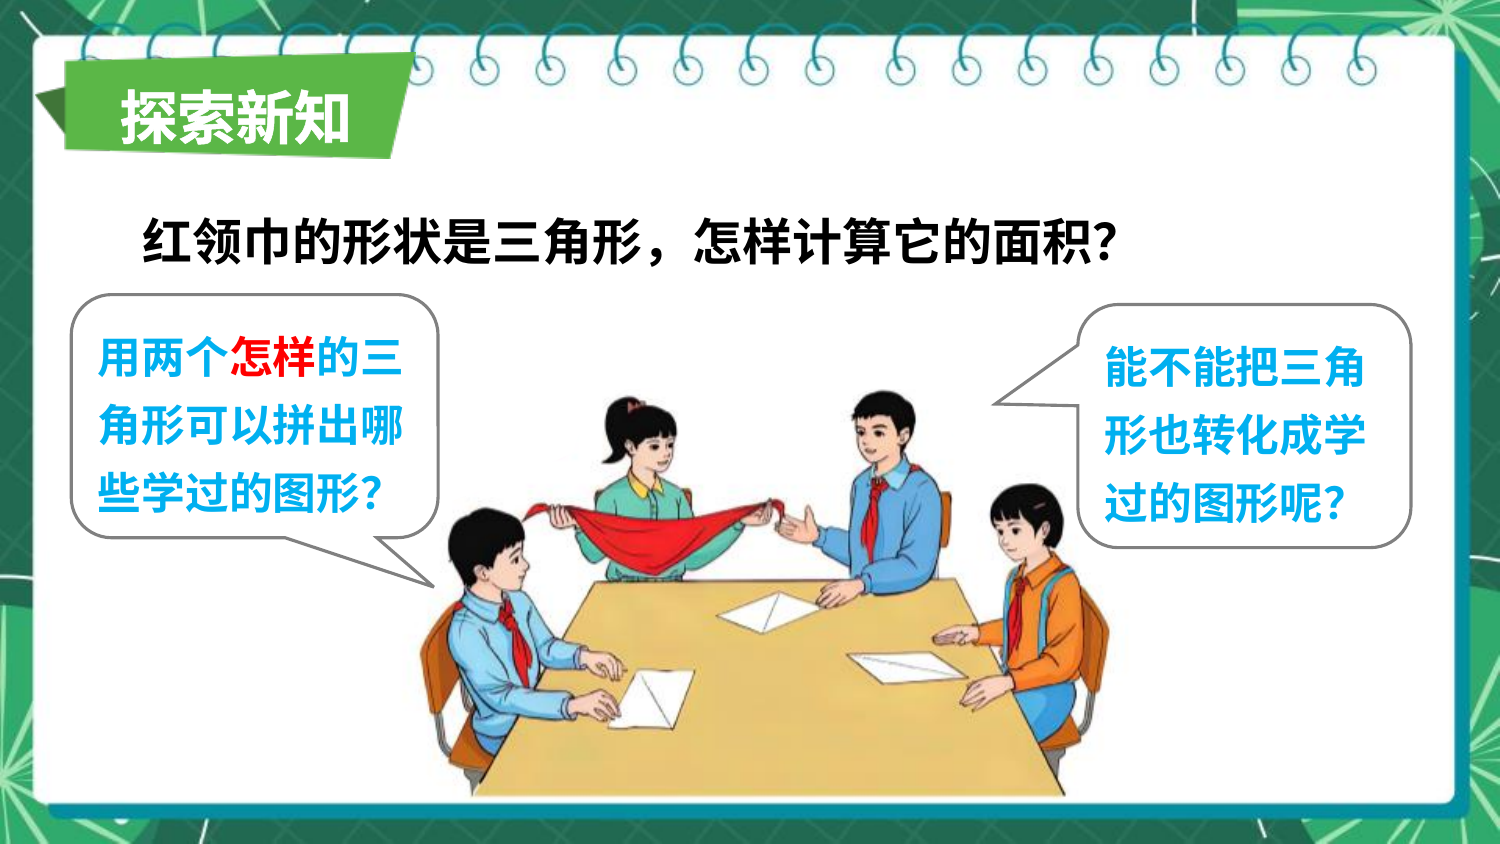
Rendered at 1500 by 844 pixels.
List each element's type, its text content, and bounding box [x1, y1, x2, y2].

text_box 红领巾的形状是三角形，怎样计算它的面积？ [127, 172, 1194, 278]
text_box 用两个怎样的三角形可以拼出哪些学过的图形？ [71, 294, 439, 561]
text_box 能不能把三角形也转化成学过的图形呢？ [1021, 304, 1411, 548]
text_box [34, 52, 416, 159]
picture [0, 0, 1500, 844]
